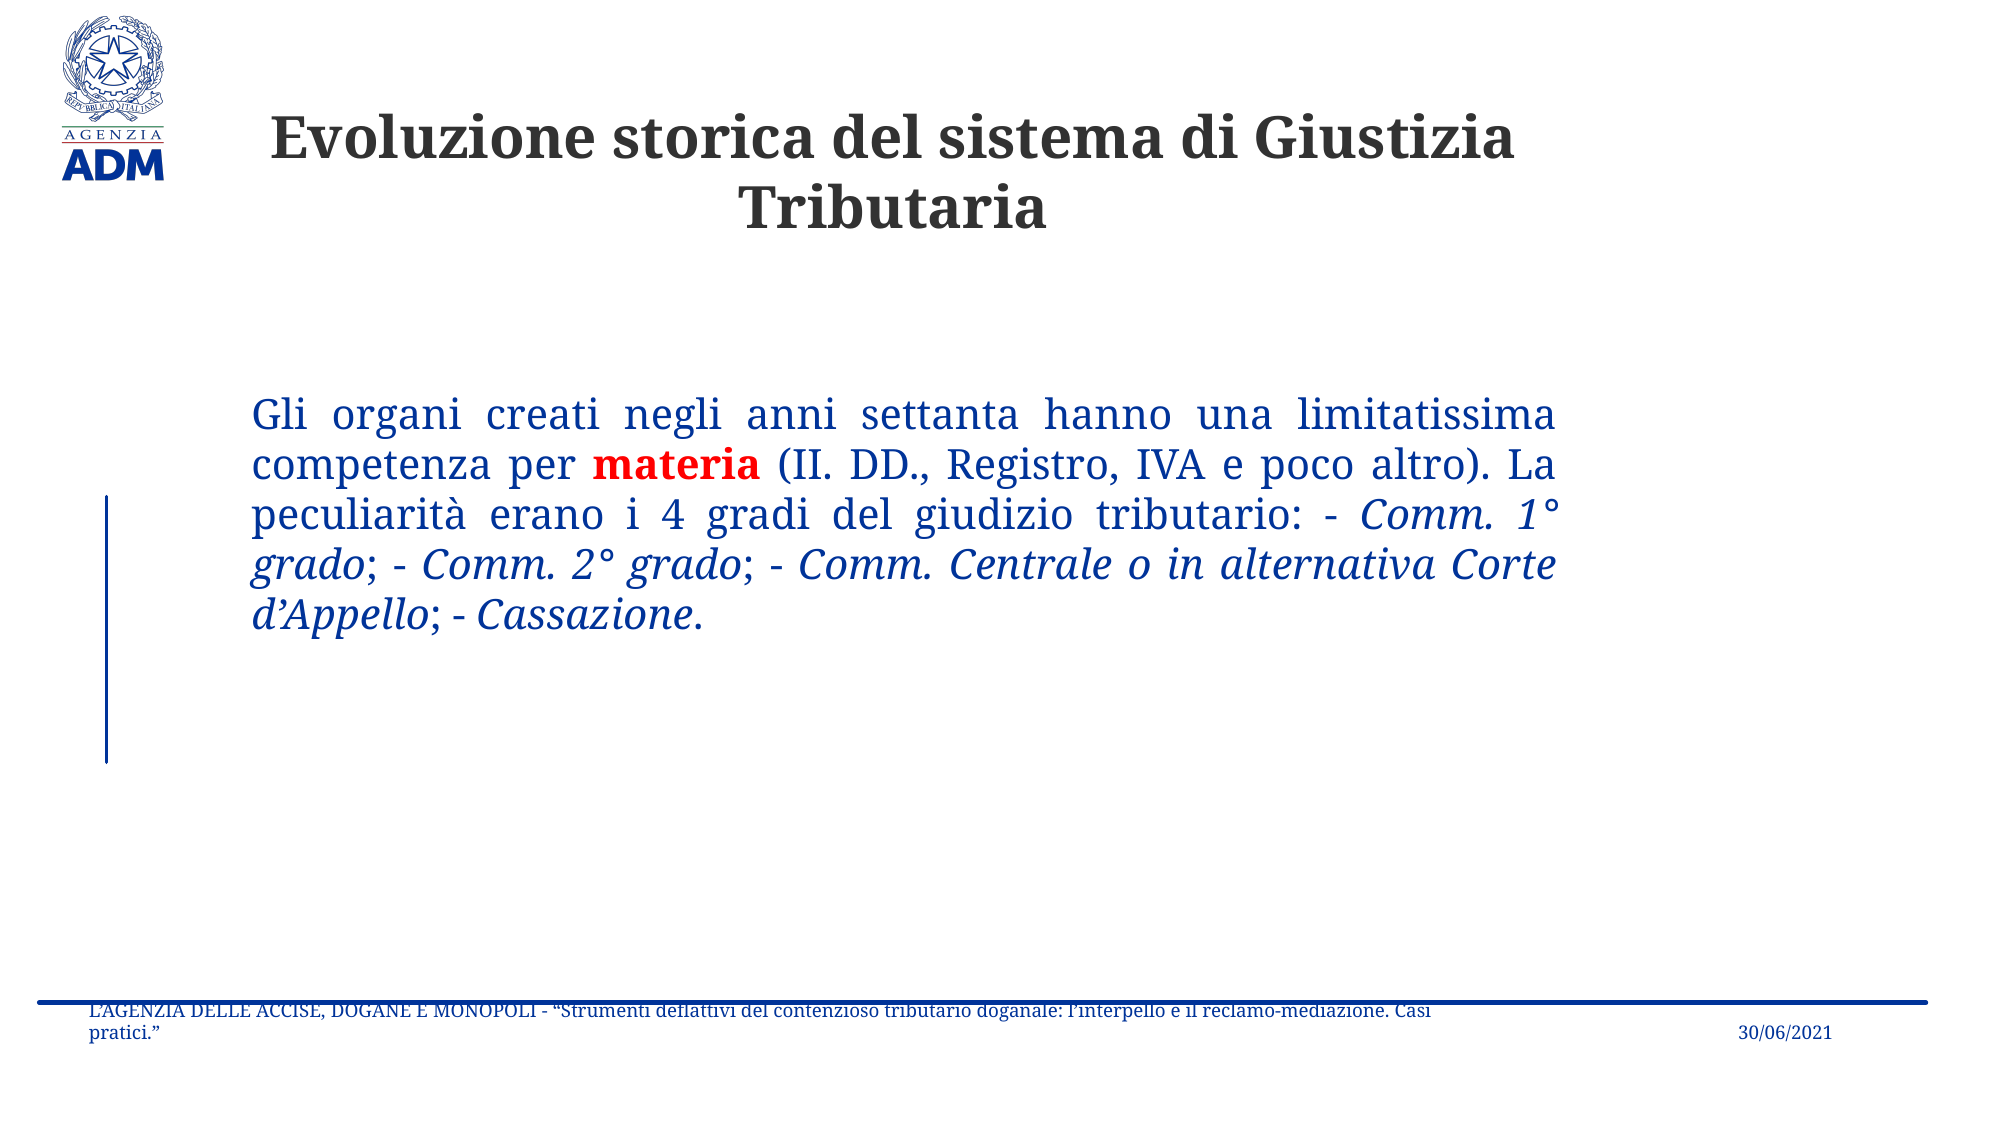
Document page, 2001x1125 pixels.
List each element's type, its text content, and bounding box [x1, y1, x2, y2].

text_box Gli organi creati negli anni settanta hanno una limitatissima competenza per materia (II. DD., Registro, IVA e poco altro). La peculiarità erano i 4 gradi del giudizio tributario: - Comm. 1° grado; - Comm. 2° grado; - Comm. Centrale o in alternativa Corte d’Appello; - Cassazione. [236, 380, 1572, 646]
picture [44, 0, 183, 201]
footer L’AGENZIA DELLE ACCISE, DOGANE E MONOPOLI - “Strumenti deflattivi del contenzioso tributario doganale: l’interpello e il reclamo-mediazione. Casi pratici.” [74, 991, 1493, 1051]
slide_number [1627, 991, 1849, 1051]
text_box Evoluzione storica del sistema di Giustizia Tributaria [215, 92, 1572, 248]
